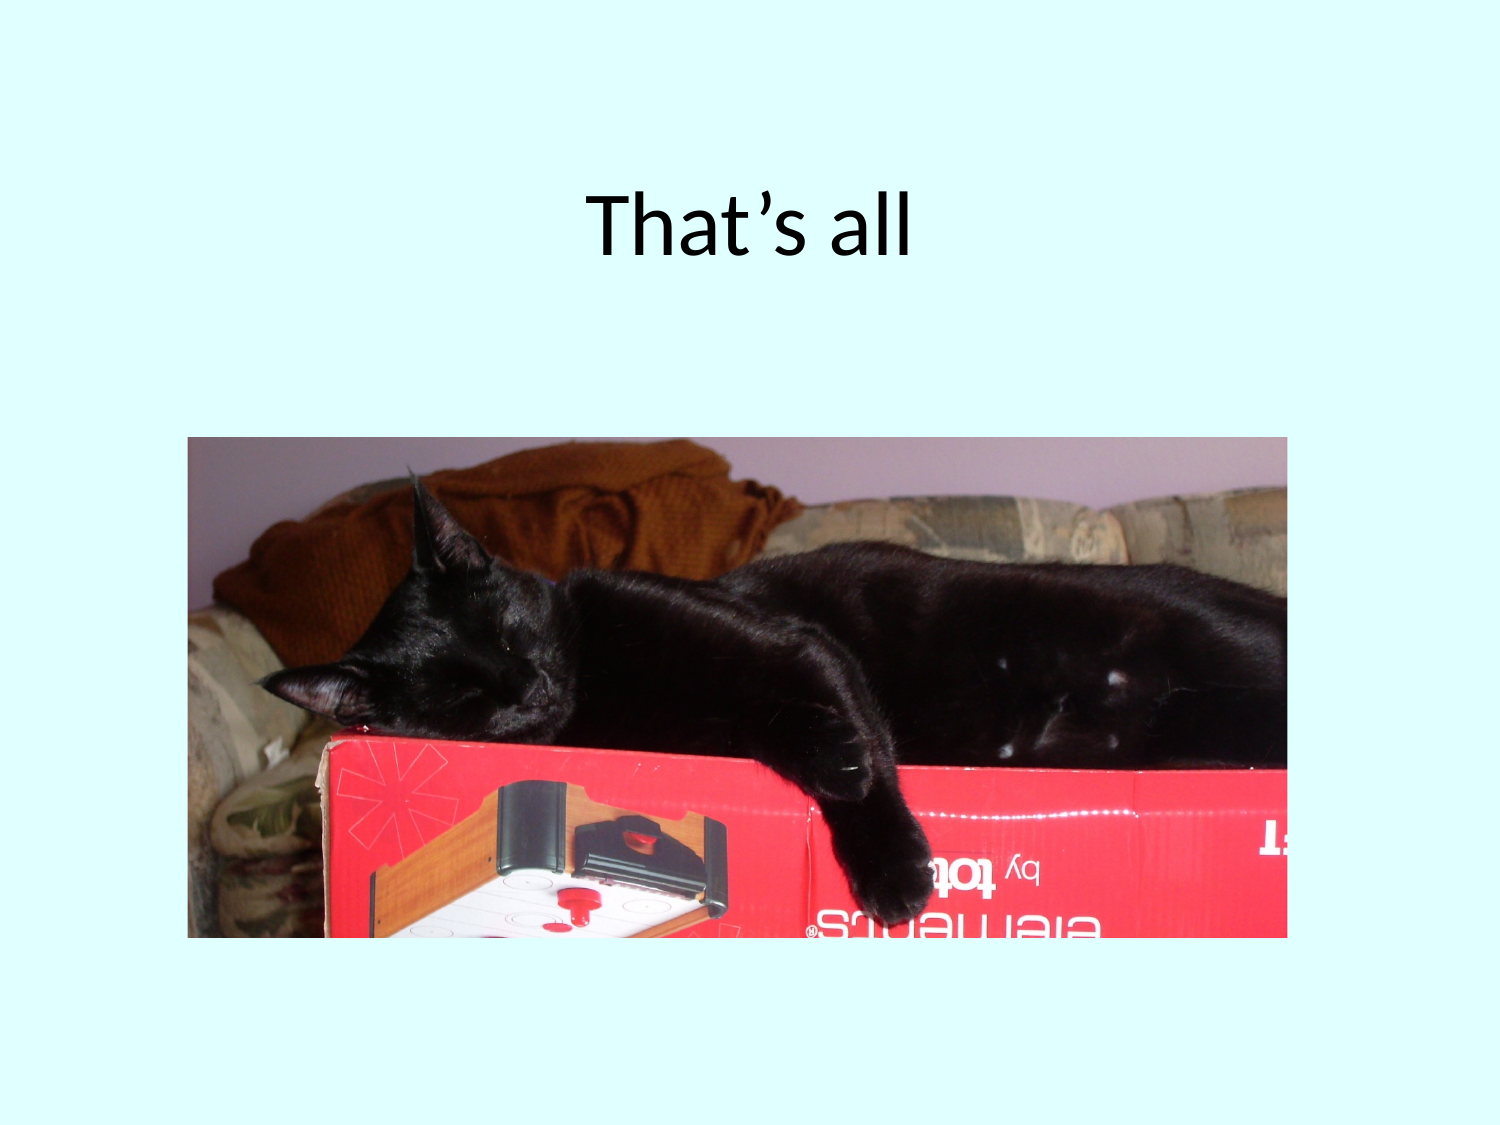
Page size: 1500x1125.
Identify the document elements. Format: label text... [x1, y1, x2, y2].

picture [187, 437, 1288, 938]
title That’s all [75, 125, 1425, 313]
